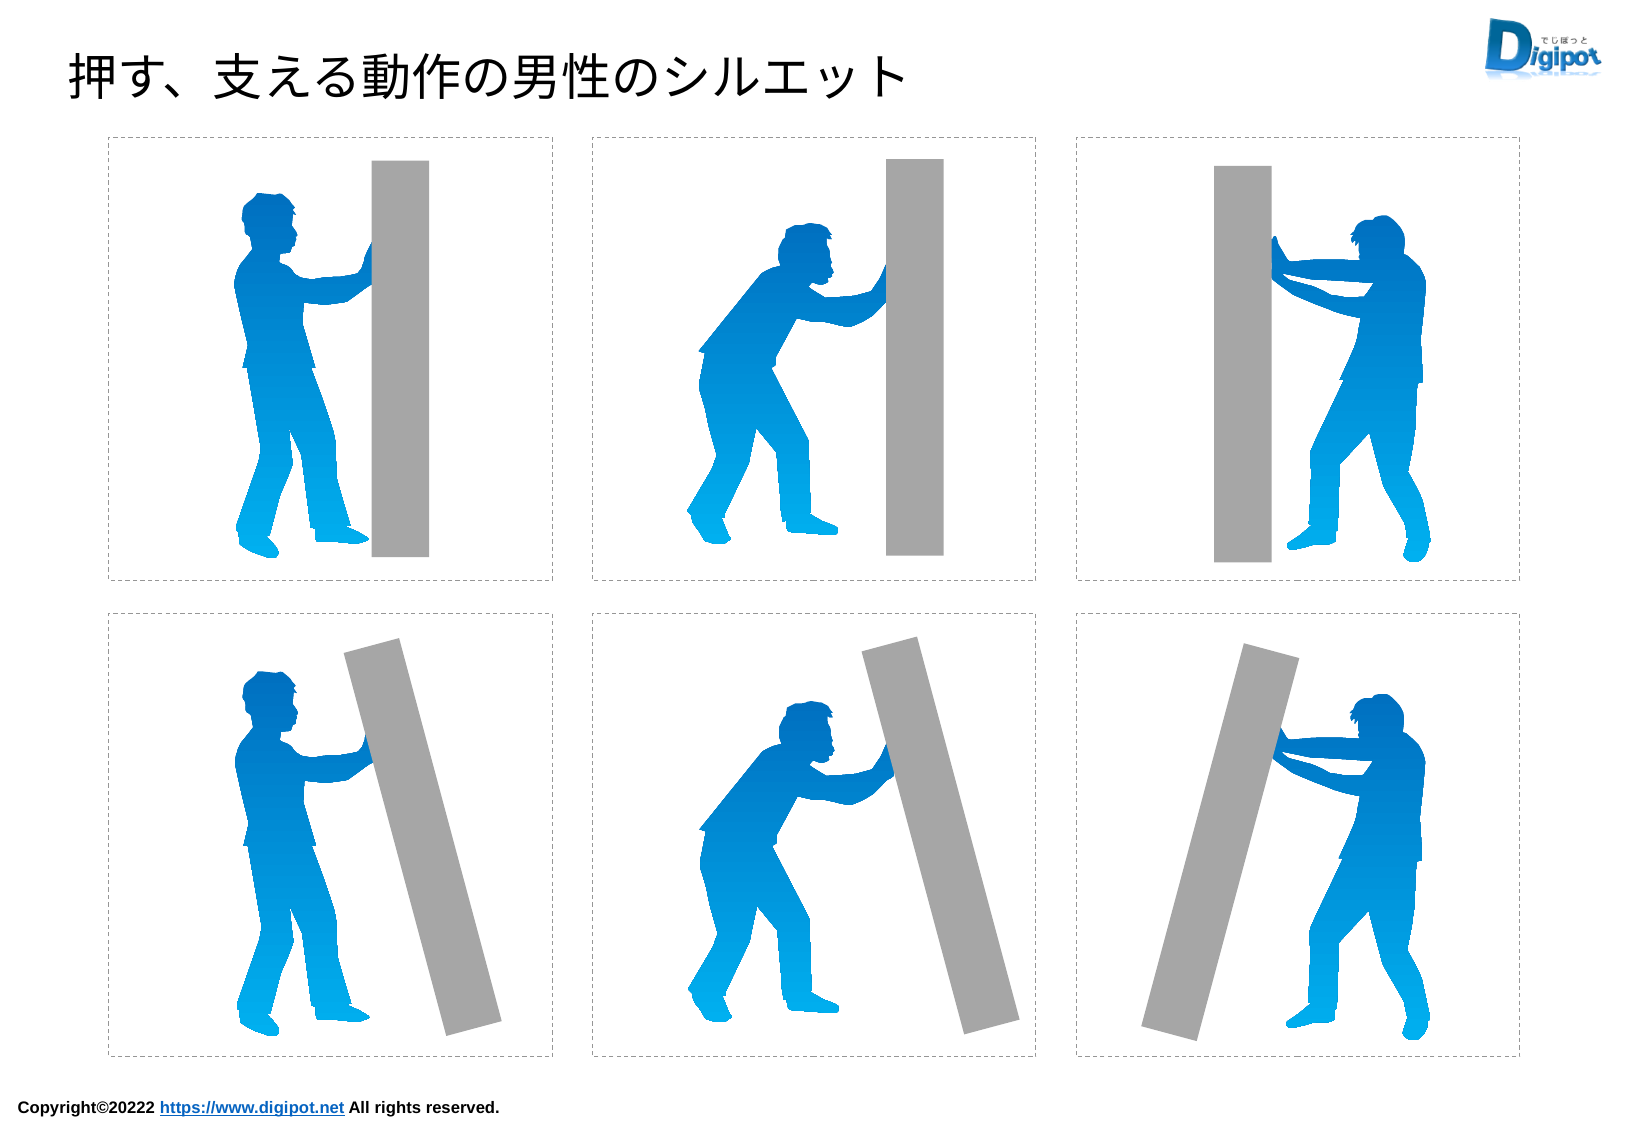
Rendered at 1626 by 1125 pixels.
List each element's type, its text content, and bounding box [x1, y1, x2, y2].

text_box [234, 160, 430, 558]
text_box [1214, 165, 1432, 563]
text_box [687, 159, 944, 556]
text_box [1191, 643, 1431, 1041]
text_box 押す、支える動作の男性のシルエット [52, 38, 927, 113]
picture [1485, 18, 1602, 82]
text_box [688, 637, 970, 1034]
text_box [235, 638, 452, 1036]
